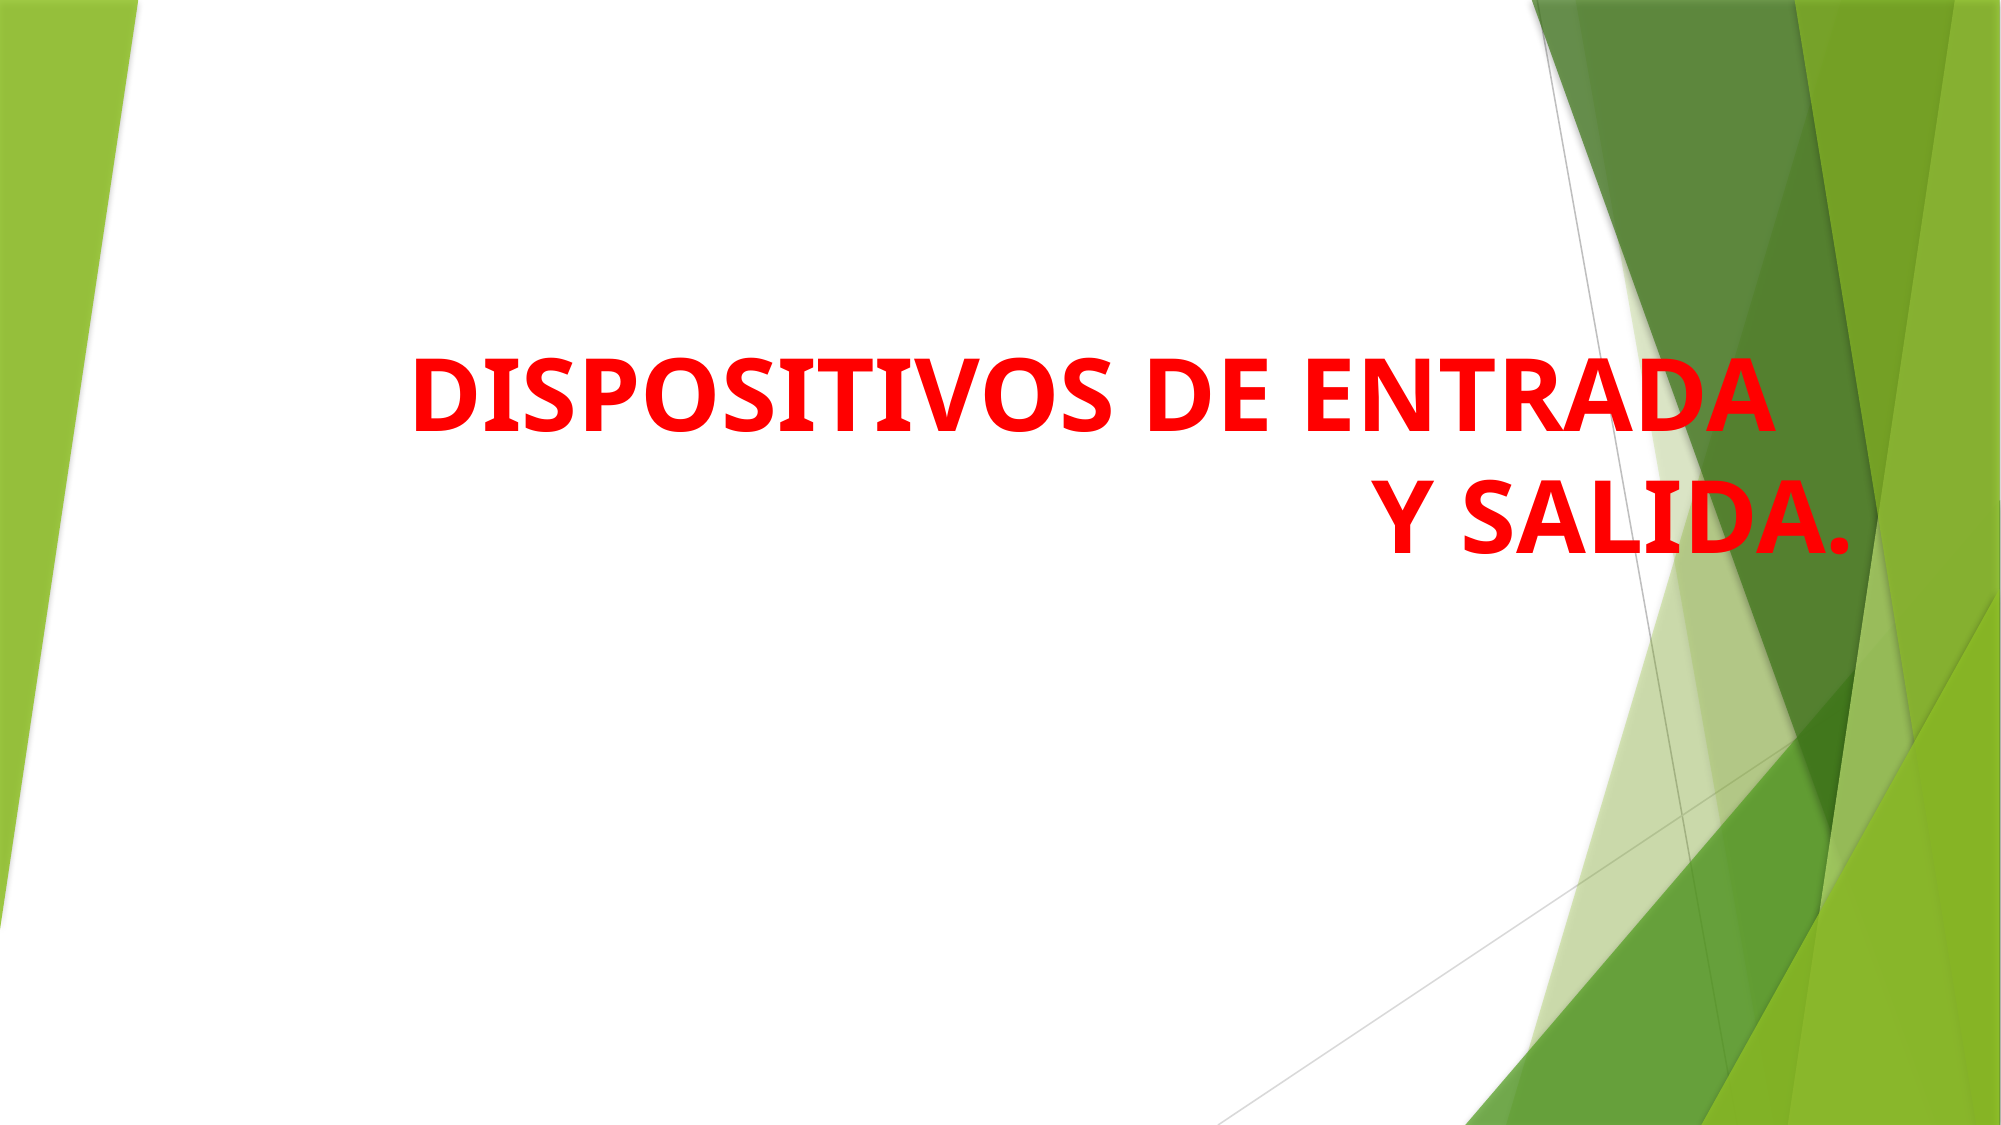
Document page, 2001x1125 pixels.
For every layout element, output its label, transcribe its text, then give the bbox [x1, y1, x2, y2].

title DISPOSITIVOS DE ENTRADA Y SALIDA. [384, 209, 1871, 581]
